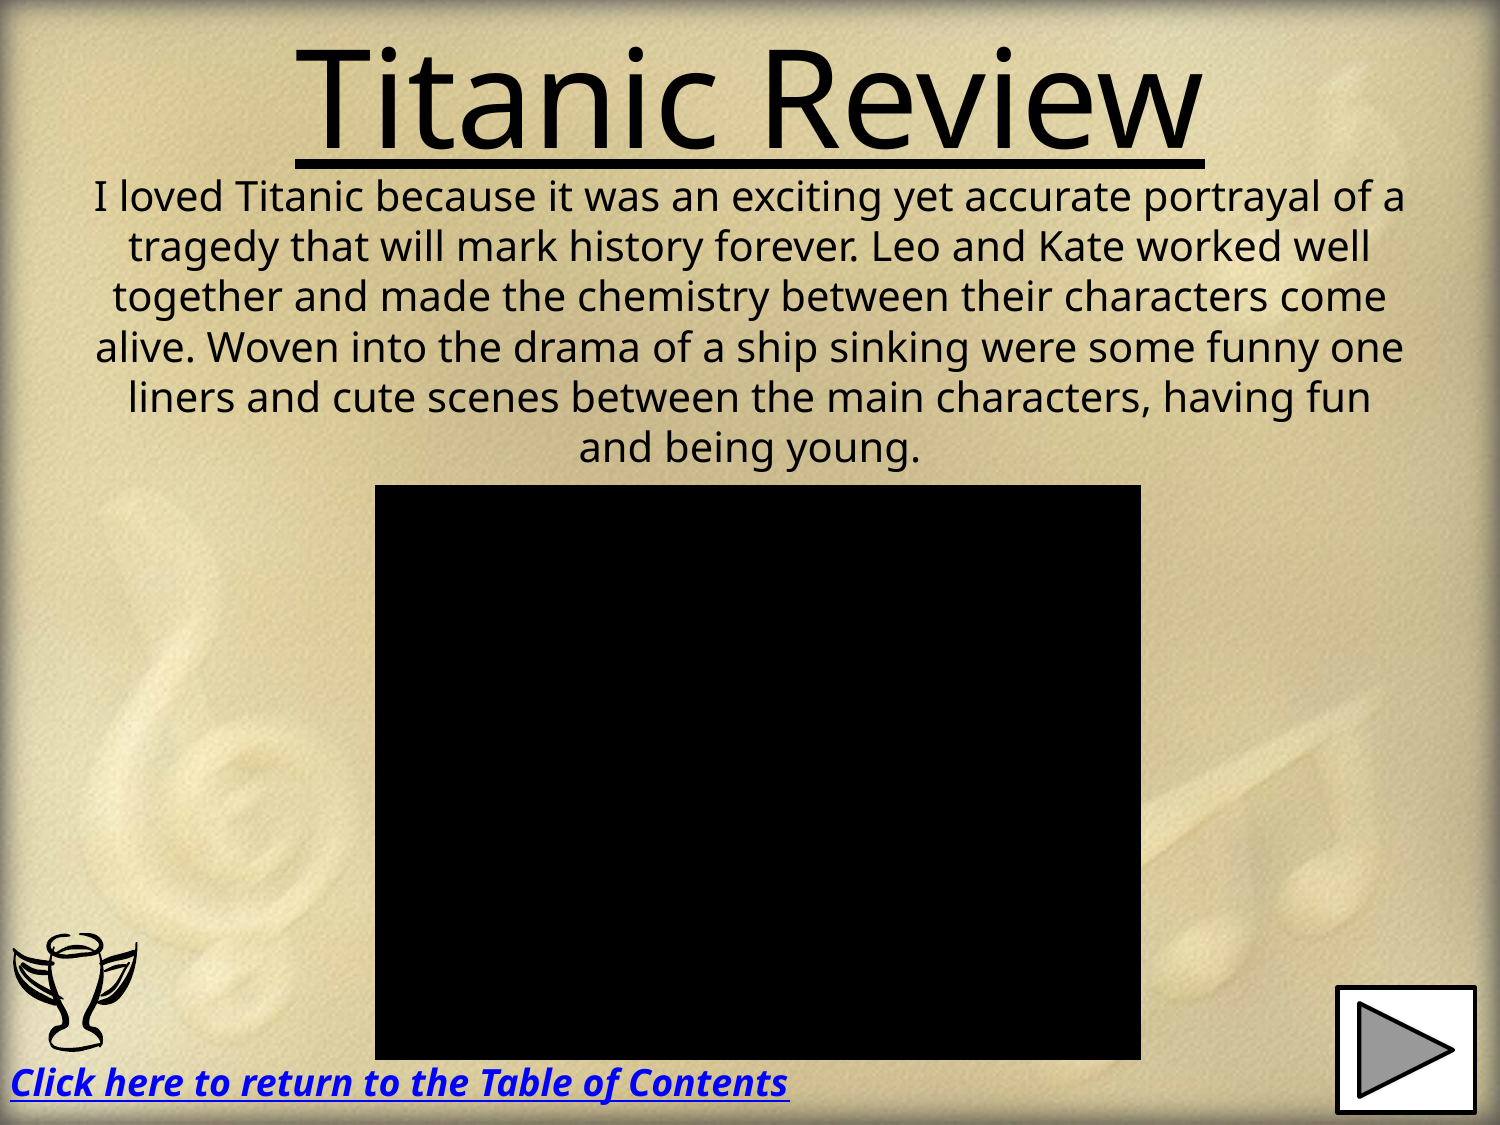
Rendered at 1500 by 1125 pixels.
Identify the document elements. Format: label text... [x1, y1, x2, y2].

text_box Click here to return to the Table of Contents [0, 1051, 958, 1118]
text_box [1335, 985, 1477, 1115]
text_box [374, 484, 1142, 1061]
picture [12, 932, 138, 1053]
title Titanic Review [75, 0, 1425, 162]
list I loved Titanic because it was an exciting yet accurate portrayal of a tragedy that will mark history forever. Leo and Kate worked well together and made the chemistry between their characters come alive. Woven into the drama of a ship sinking were some funny one liners and cute scenes between the main characters, having fun and being young. [75, 162, 1425, 750]
